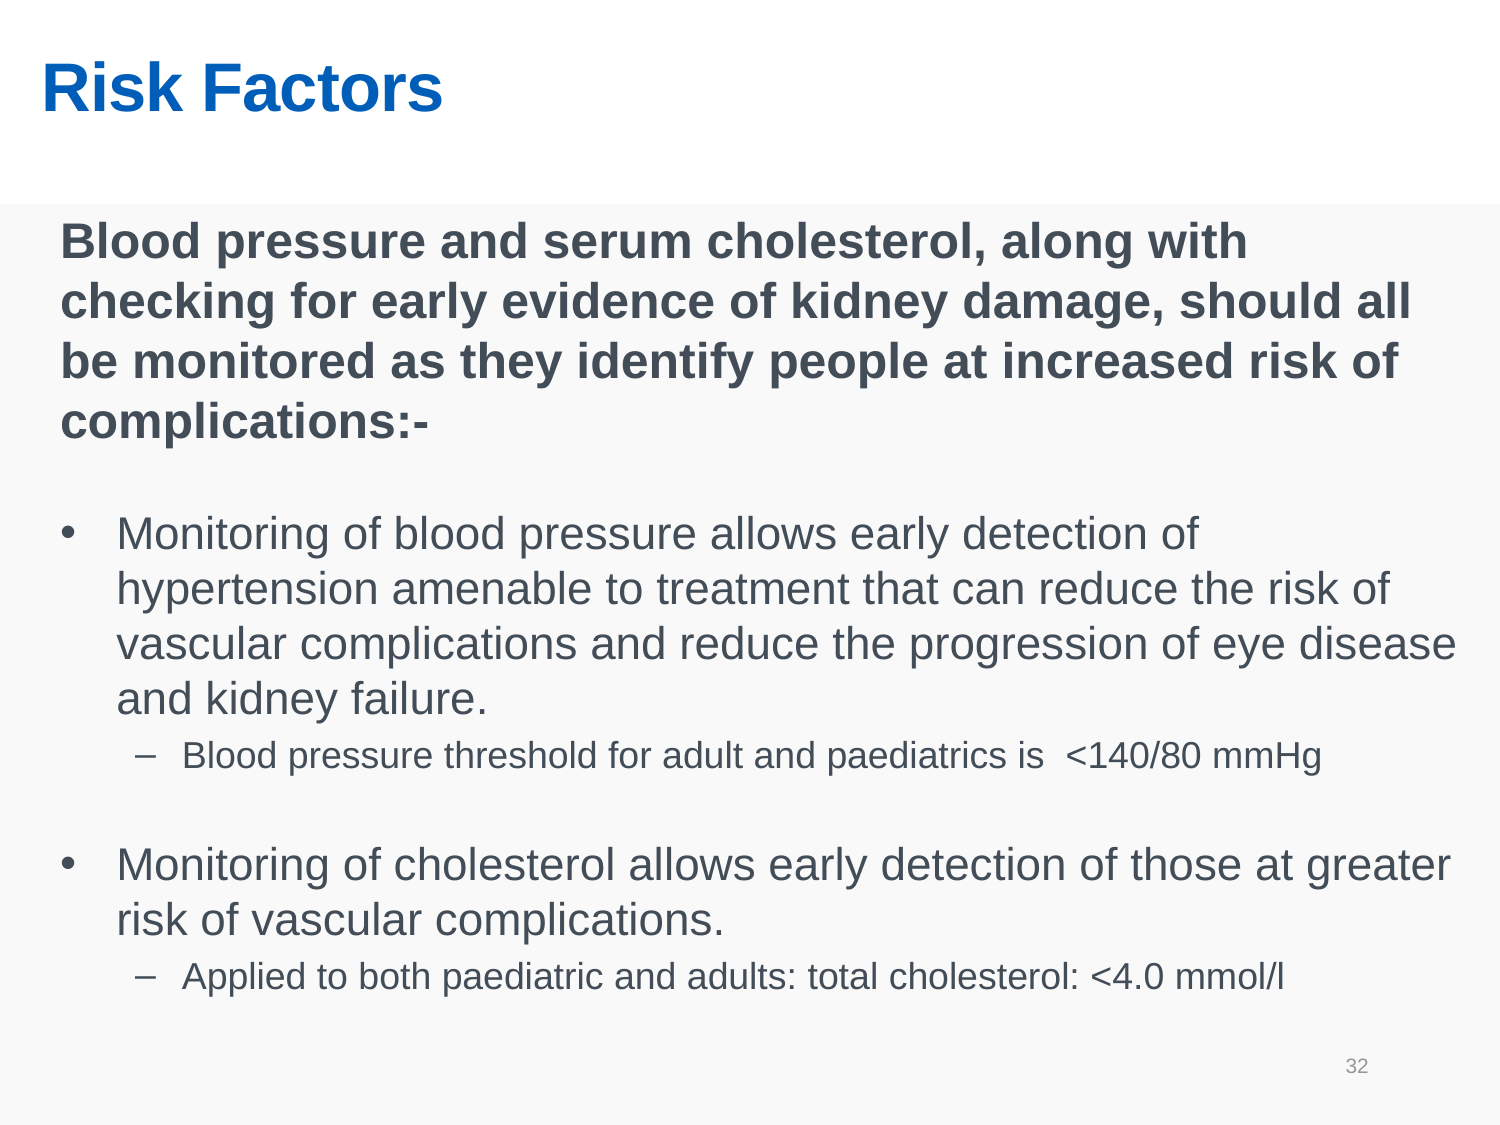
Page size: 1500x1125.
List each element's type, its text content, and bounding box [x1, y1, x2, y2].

title Risk Factors [41, 42, 1427, 138]
slide_number 32 [1033, 1035, 1384, 1095]
list Blood pressure and serum cholesterol, along with checking for early evidence of kidney damage, should all be monitored as they identify people at increased risk of complications:- Monitoring of blood pressure allows early detection of hypertension amenable to treatment that can reduce the risk of vascular complications and reduce the progression of eye disease and kidney failure. Blood pressure threshold for adult and paediatrics is <140/80 mmHg Monitoring of cholesterol allows early detection of those at greater risk of vascular complications. Applied to both paediatric and adults: total cholesterol: <4.0 mmol/l [41, 208, 1459, 1035]
